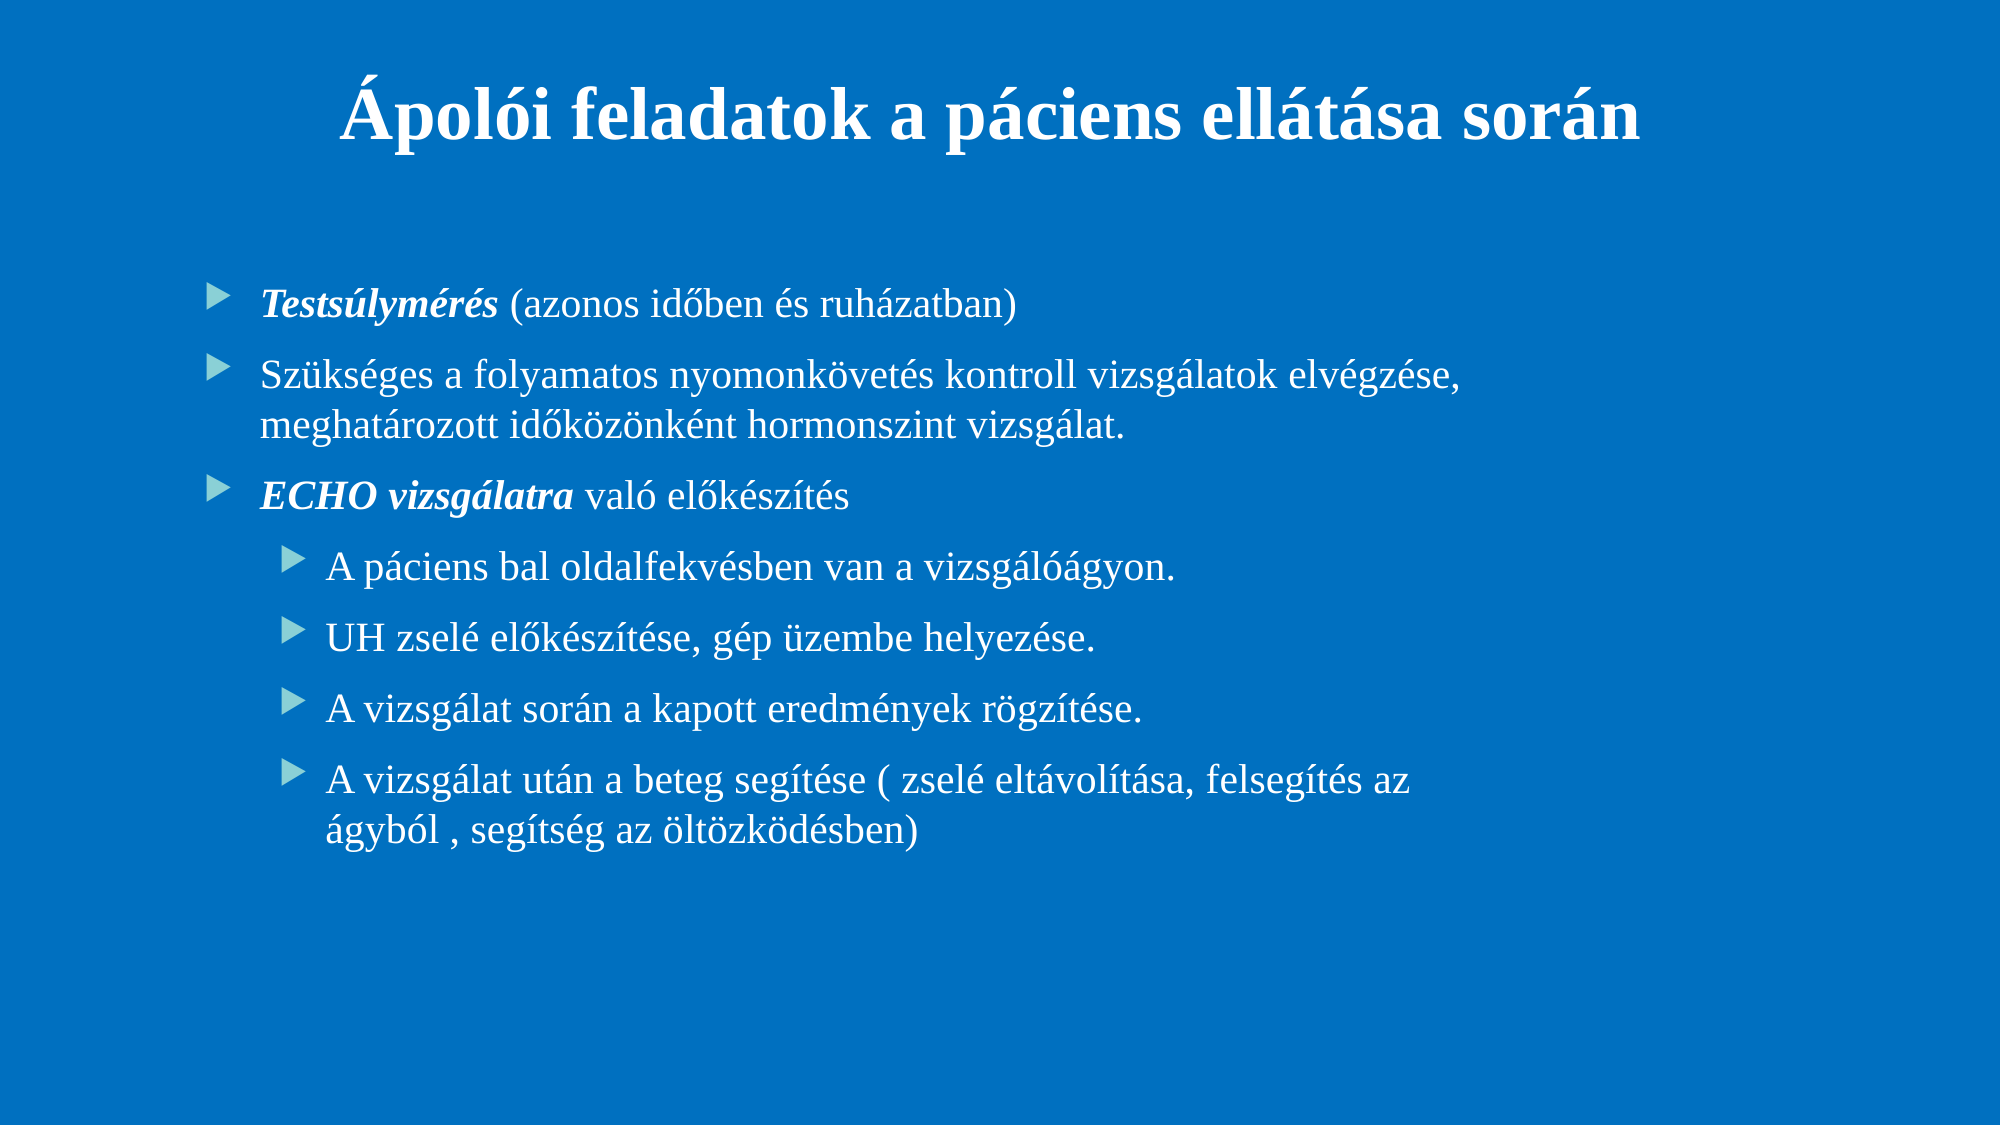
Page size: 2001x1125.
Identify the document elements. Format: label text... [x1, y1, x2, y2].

title Ápolói feladatok a páciens ellátása során [324, 57, 1675, 230]
list Testsúlymérés (azonos időben és ruházatban) Szükséges a folyamatos nyomonkövetés kontroll vizsgálatok elvégzése, meghatározott időközönként hormonszint vizsgálat. ECHO vizsgálatra való előkészítés A páciens bal oldalfekvésben van a vizsgálóágyon. UH zselé előkészítése, gép üzembe helyezése. A vizsgálat során a kapott eredmények rögzítése. A vizsgálat után a beteg segítése ( zselé eltávolítása, felsegítés az ágyból , segítség az öltözködésben) [188, 268, 1547, 1107]
